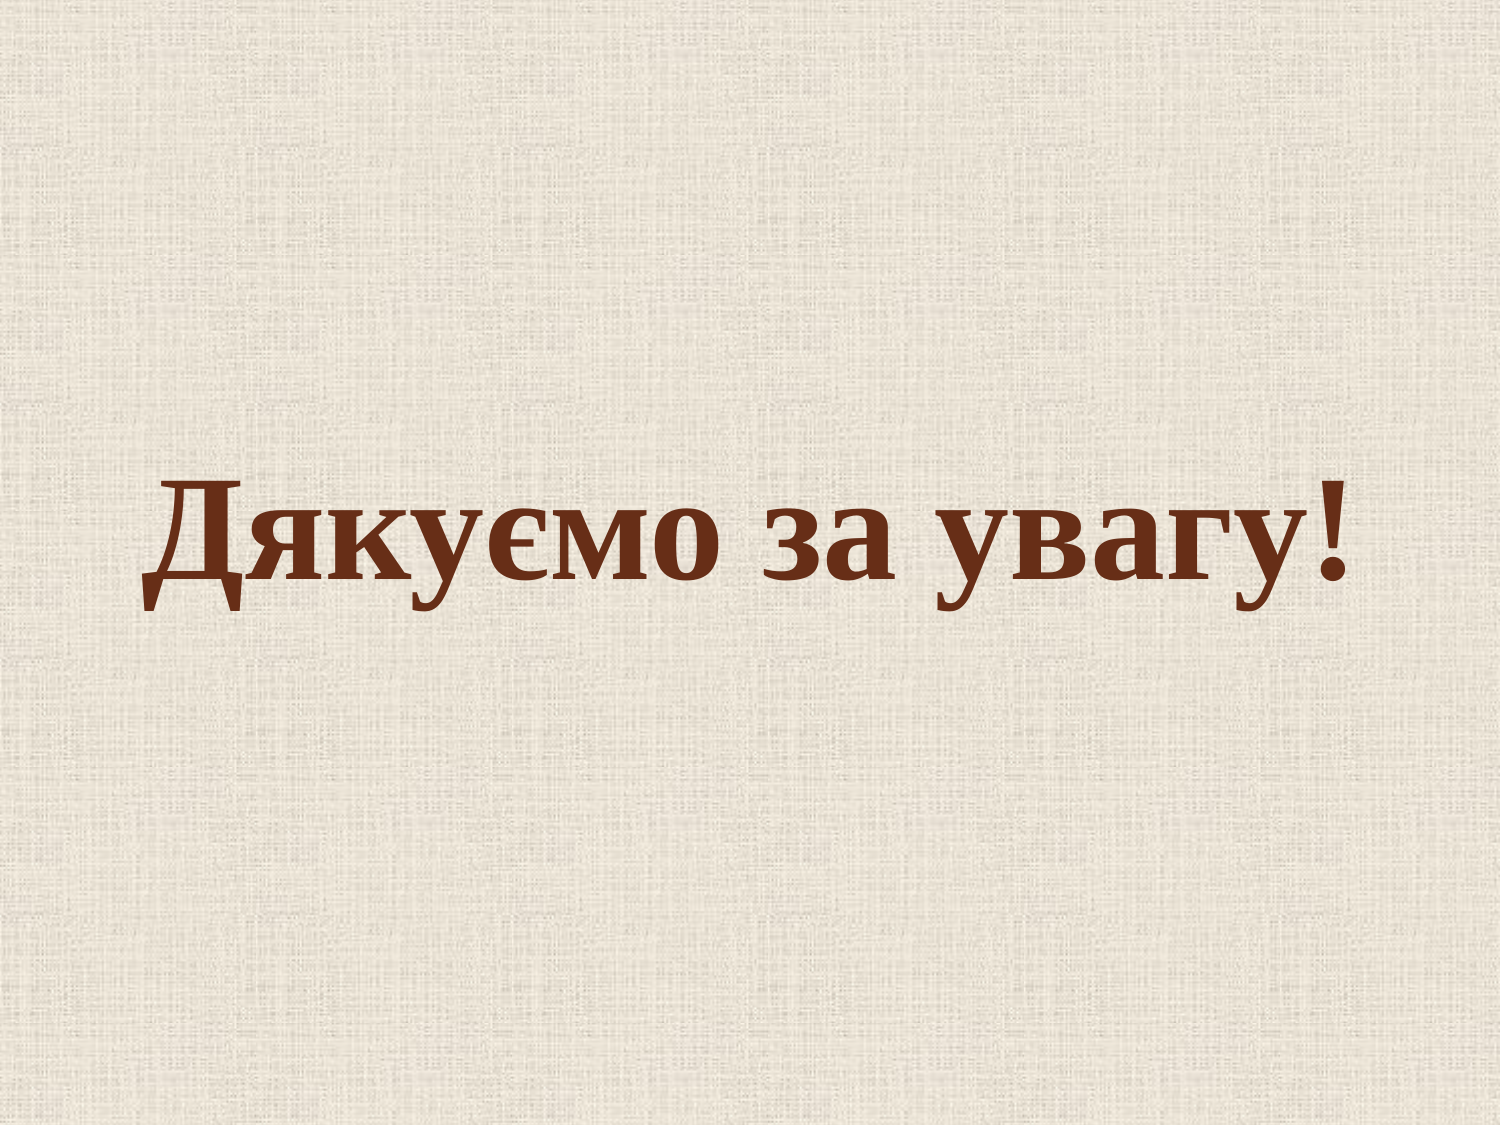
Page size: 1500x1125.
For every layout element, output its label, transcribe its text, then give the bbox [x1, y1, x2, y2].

text_box Дякуємо за увагу! [0, 421, 1500, 617]
